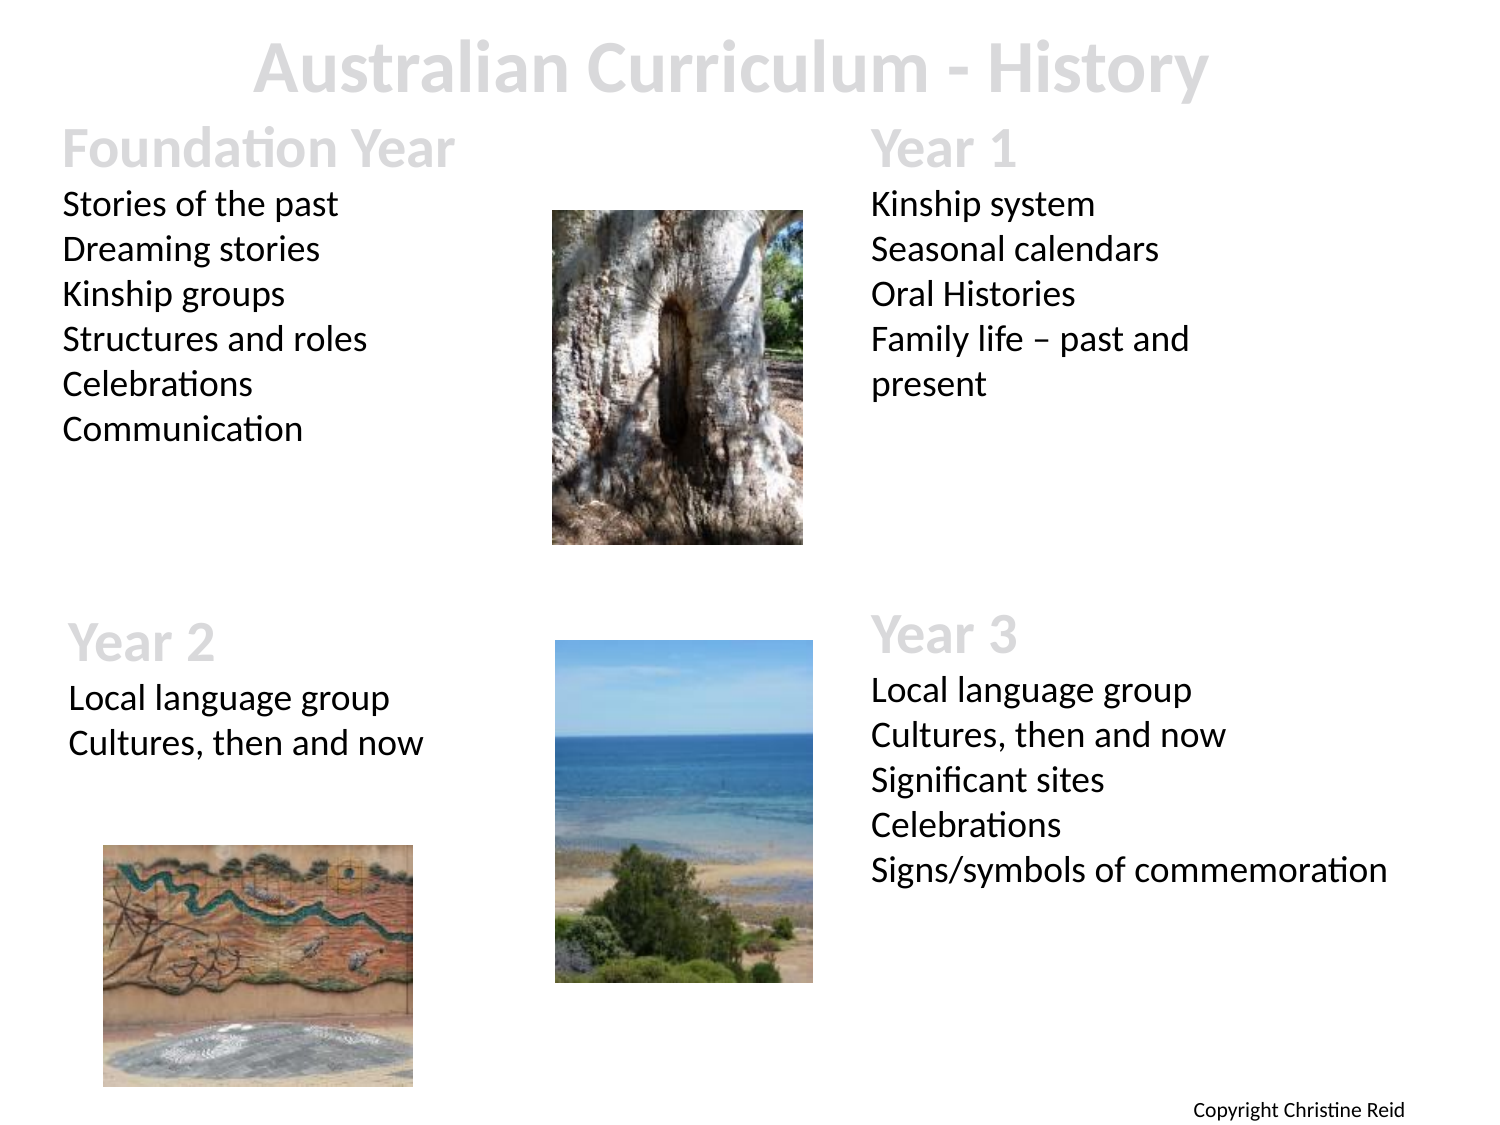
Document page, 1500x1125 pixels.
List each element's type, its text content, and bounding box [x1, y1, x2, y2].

text_box Copyright Christine Reid [1179, 1063, 1421, 1125]
text_box Australian Curriculum - History [239, 10, 1386, 116]
text_box Foundation Year Stories of the past Dreaming stories Kinship groups Structures and roles Celebrations Communication [48, 101, 533, 502]
picture [552, 210, 803, 545]
text_box Year 3 Local language group Cultures, then and now Significant sites Celebrations Signs/symbols of commemoration [856, 588, 1465, 898]
picture [555, 639, 813, 983]
picture [103, 845, 413, 1087]
text_box Year 1 Kinship system Seasonal calendars Oral Histories Family life – past and present [856, 101, 1329, 412]
text_box Year 2 Local language group Cultures, then and now [53, 595, 462, 815]
